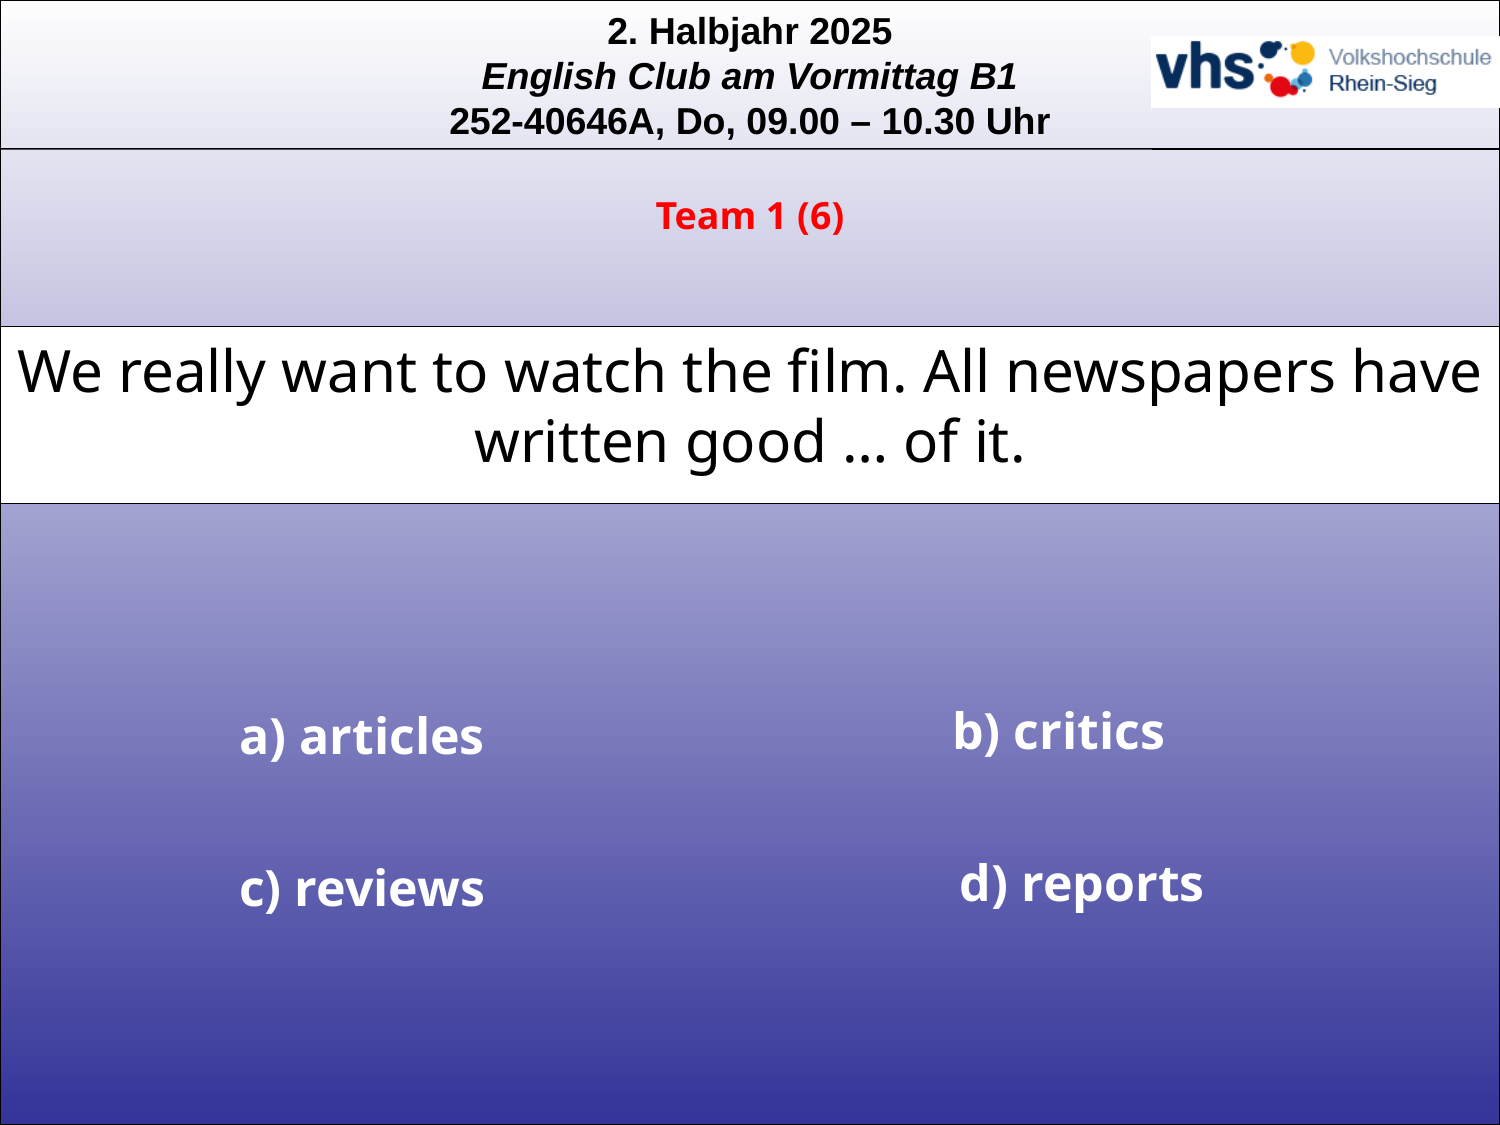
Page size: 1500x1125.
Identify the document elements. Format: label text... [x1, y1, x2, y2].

text_box b) critics [937, 692, 1500, 768]
text_box c) reviews [224, 849, 910, 924]
picture [1151, 36, 1500, 108]
text_box a) articles [224, 697, 886, 772]
title We really want to watch the film. All newspapers have written good … of it. [0, 326, 1500, 504]
text_box d) reports [944, 844, 1500, 920]
text_box Team 1 (6) [0, 184, 1500, 245]
